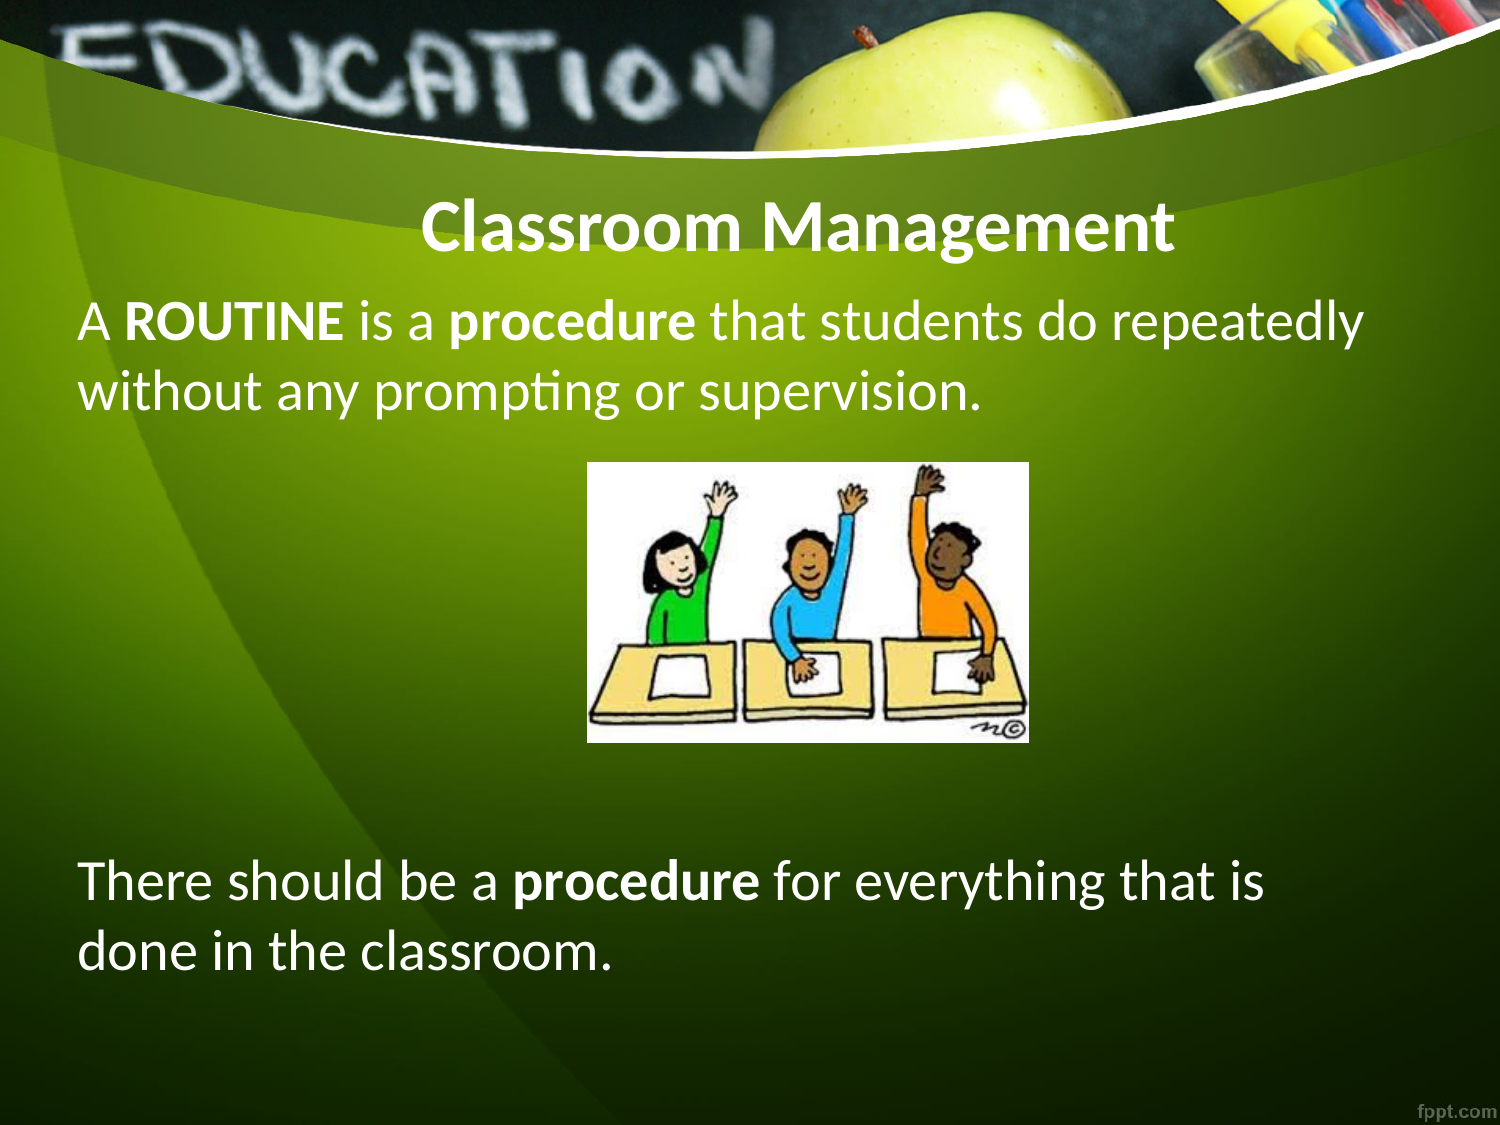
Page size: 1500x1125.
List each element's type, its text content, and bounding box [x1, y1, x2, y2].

picture [0, 0, 1500, 1125]
list A ROUTINE is a procedure that students do repeatedly without any prompting or supervision. There should be a procedure for everything that is done in the classroom. [62, 275, 1402, 1014]
title Classroom Management [256, 149, 1359, 275]
